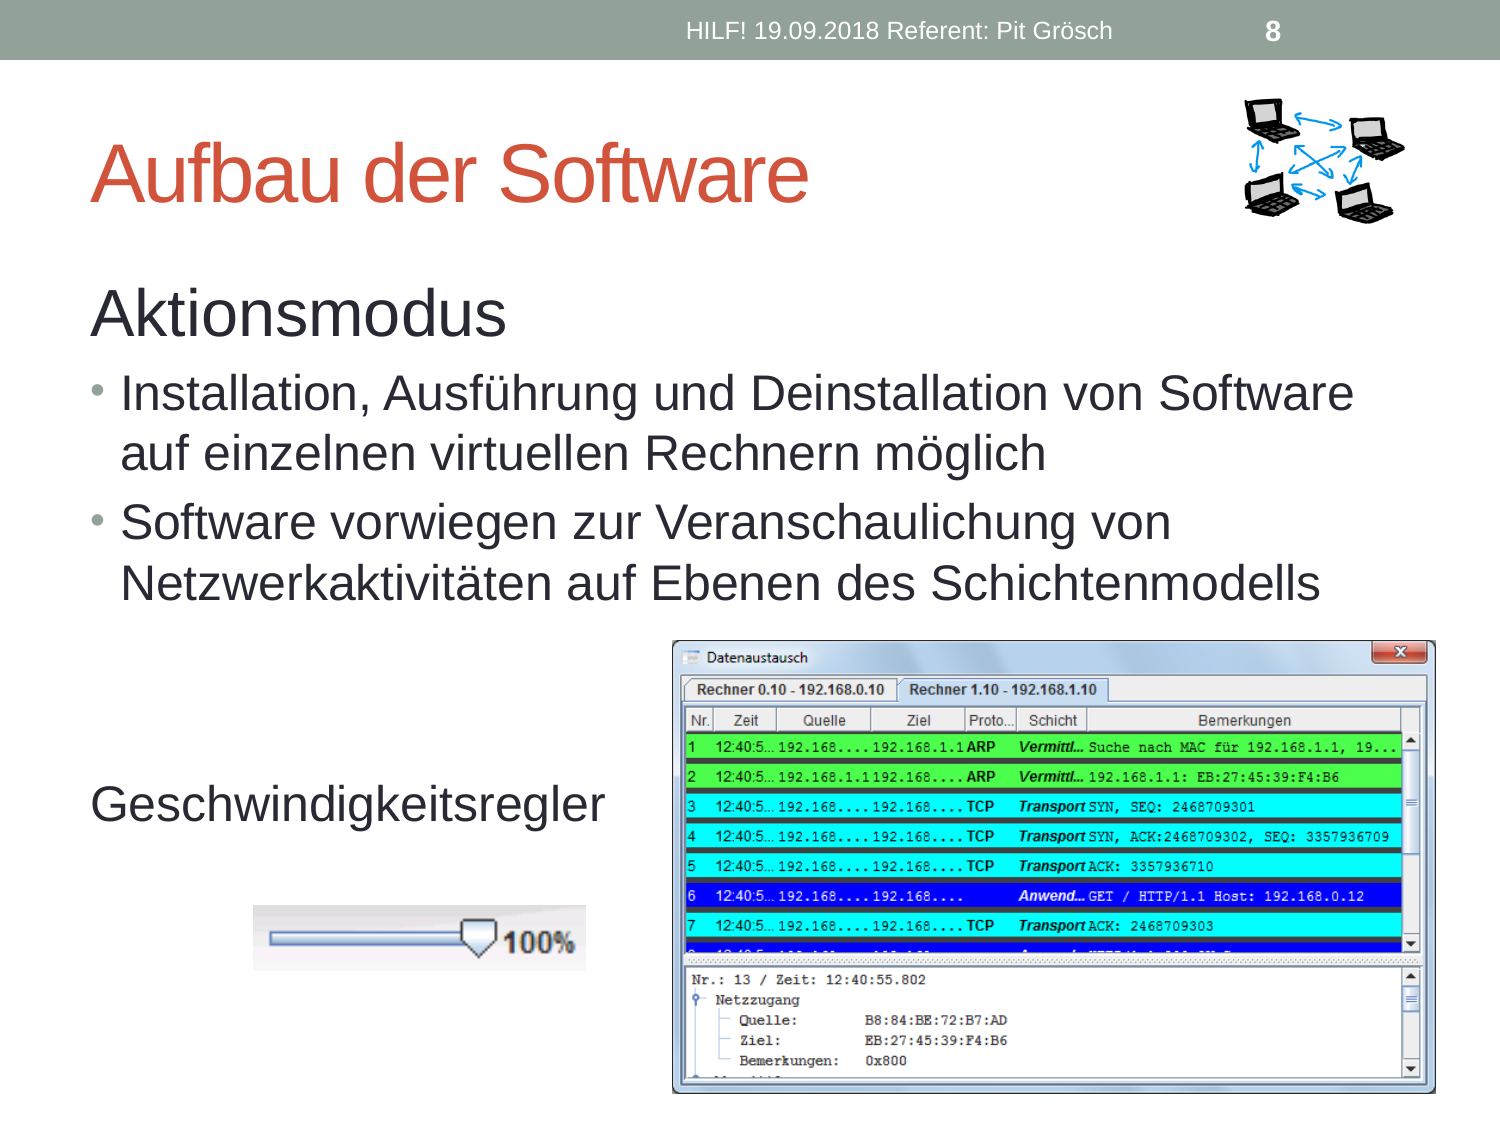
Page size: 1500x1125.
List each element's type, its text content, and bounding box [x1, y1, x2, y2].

footer HILF! 19.09.2018 Referent: Pit Grösch [562, 3, 1238, 57]
picture [672, 639, 1436, 1095]
picture [1210, 77, 1440, 250]
title Aufbau der Software [75, 87, 1207, 250]
slide_number 8 [1250, 3, 1425, 57]
list Aktionsmodus Installation, Ausführung und Deinstallation von Software auf einzelnen virtuellen Rechnern möglich Software vorwiegen zur Veranschaulichung von Netzwerkaktivitäten auf Ebenen des Schichtenmodells Geschwindigkeitsregler [75, 262, 1425, 1063]
picture [253, 904, 586, 972]
